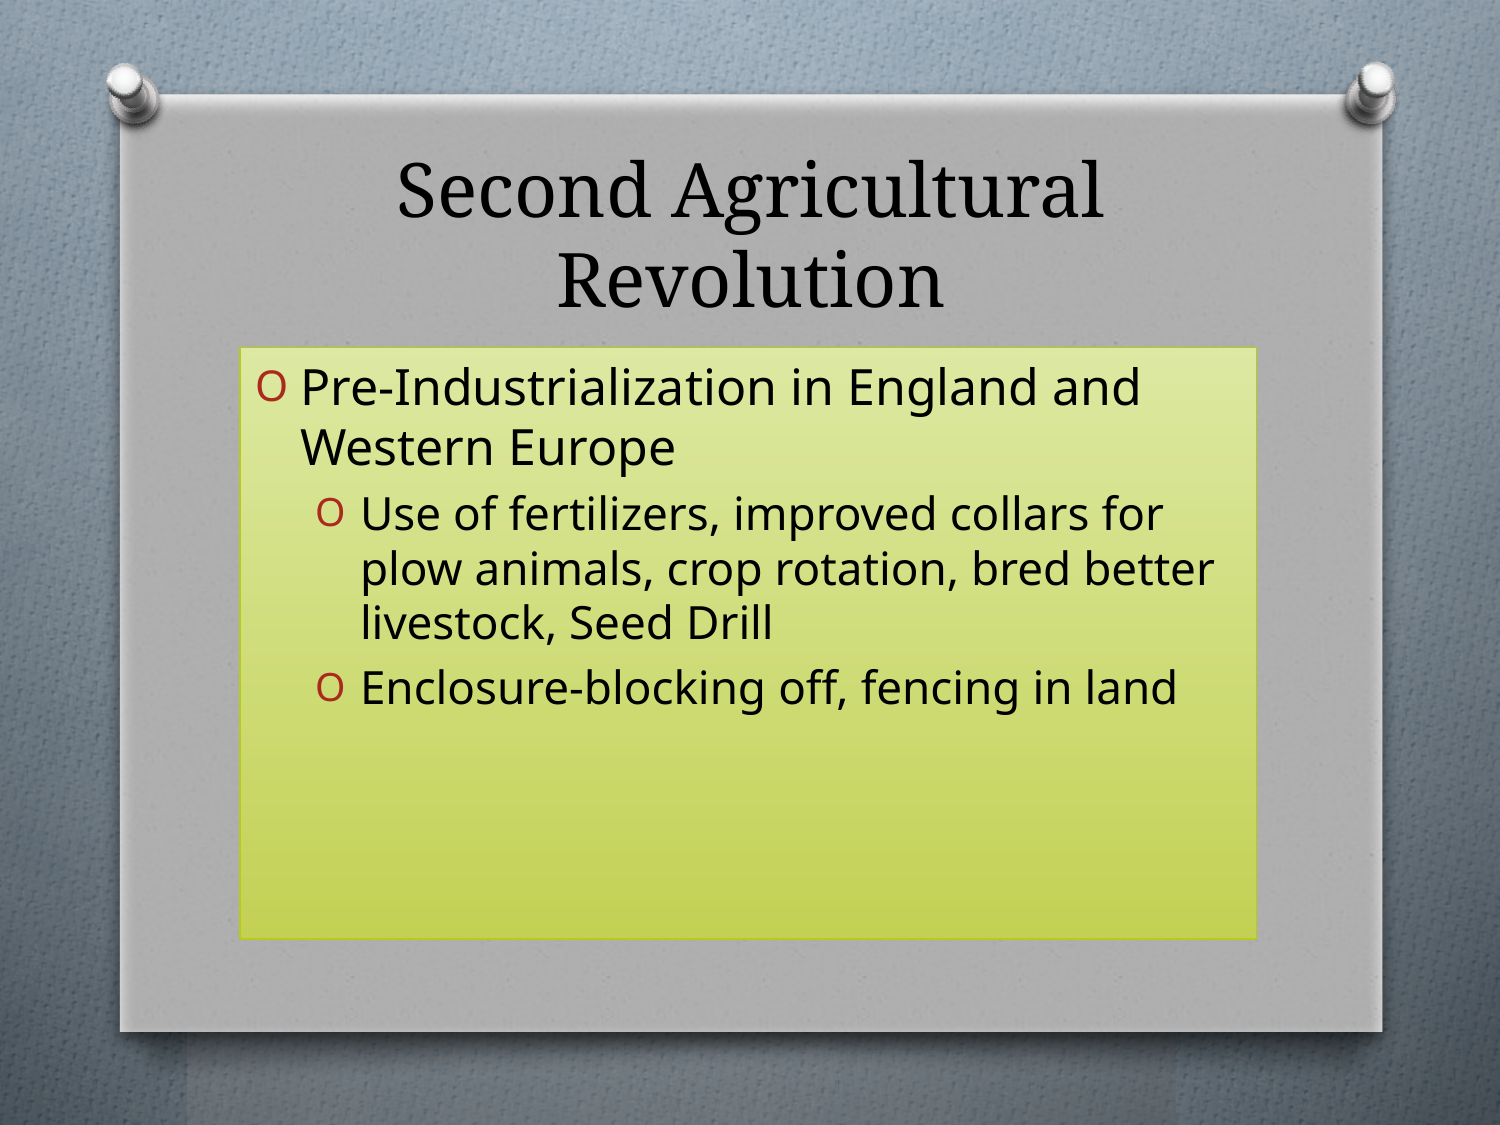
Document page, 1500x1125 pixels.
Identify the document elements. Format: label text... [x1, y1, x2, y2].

list Pre-Industrialization in England and Western Europe Use of fertilizers, improved collars for plow animals, crop rotation, bred better livestock, Seed Drill Enclosure-blocking off, fencing in land [239, 347, 1257, 940]
title Second Agricultural Revolution [179, 134, 1323, 332]
picture [75, 29, 198, 153]
picture [1317, 35, 1439, 156]
